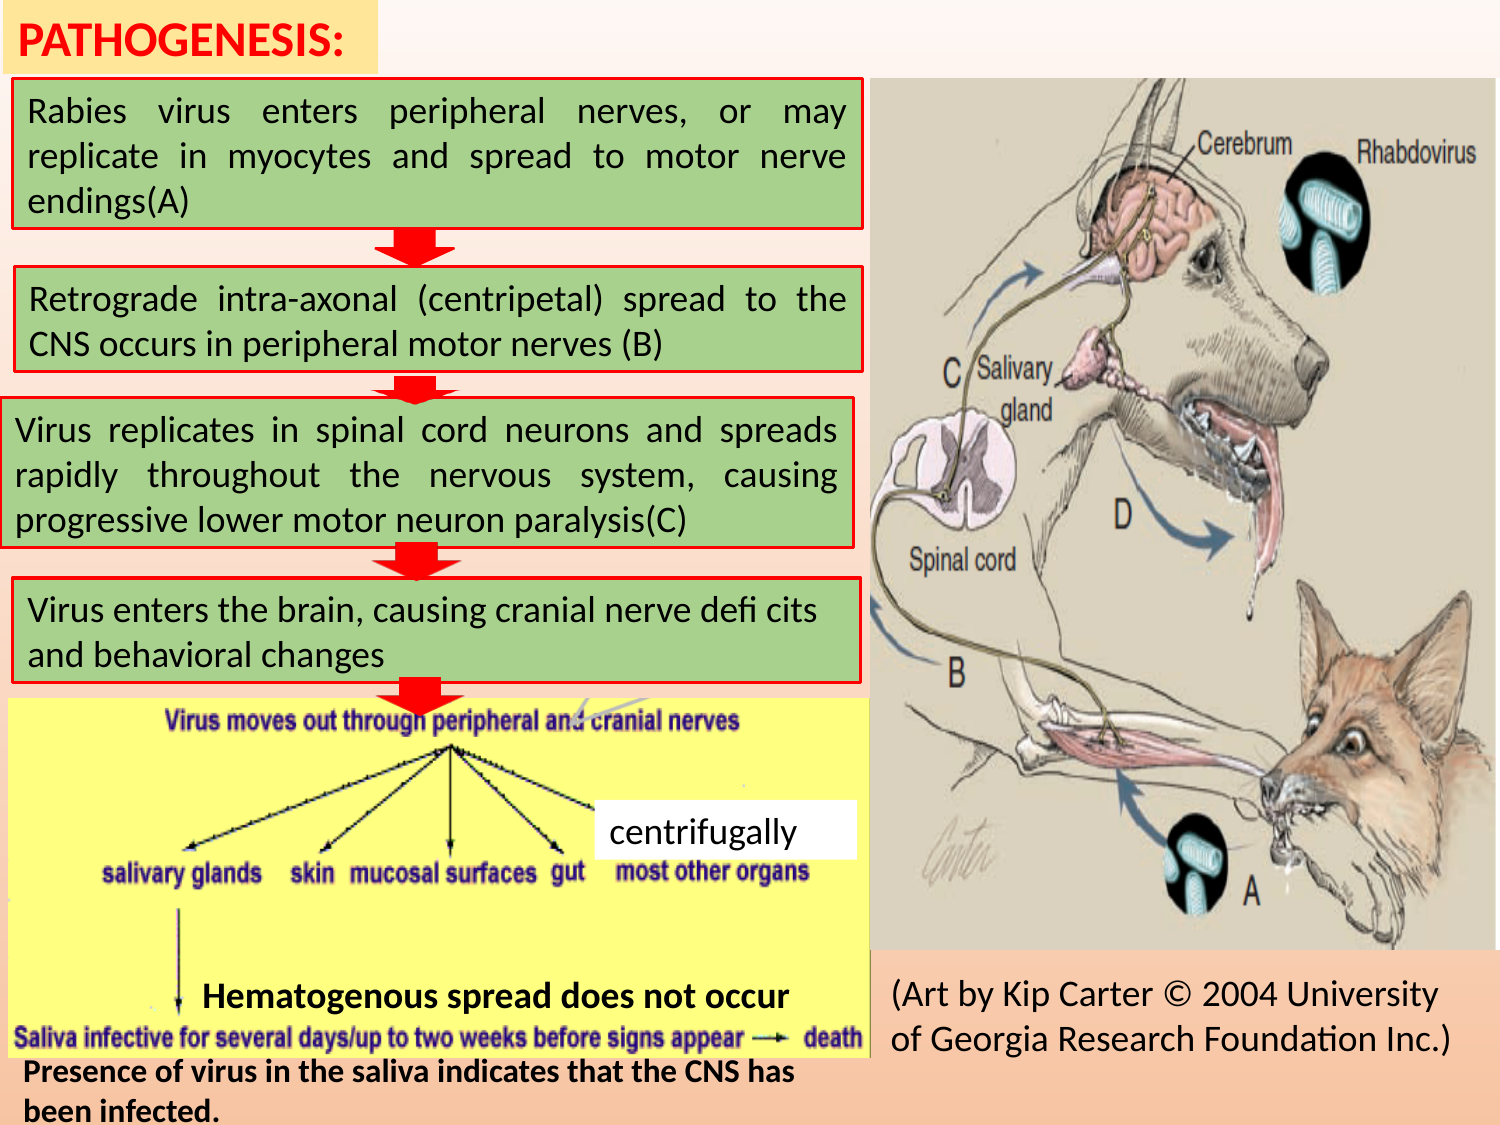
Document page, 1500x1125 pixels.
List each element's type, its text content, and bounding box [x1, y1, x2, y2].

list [8, 698, 871, 1059]
text_box Rabies virus enters peripheral nerves, or may replicate in myocytes and spread to motor nerve endings(A) [12, 78, 863, 229]
picture [374, 677, 465, 717]
picture [370, 376, 461, 405]
text_box [374, 228, 455, 268]
picture [371, 542, 462, 582]
text_box Retrograde intra-axonal (centripetal) spread to the CNS occurs in peripheral motor nerves (B) [14, 266, 863, 372]
text_box Presence of virus in the saliva indicates that the CNS has been infected. [8, 1042, 876, 1125]
text_box (Art by Kip Carter © 2004 University of Georgia Research Foundation Inc.) [875, 961, 1500, 1066]
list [870, 78, 1500, 950]
text_box PATHOGENESIS: [3, 0, 379, 74]
text_box Virus enters the brain, causing cranial nerve defi cits and behavioral changes [12, 577, 861, 683]
text_box Virus replicates in spinal cord neurons and spreads rapidly throughout the nervous system, causing progressive lower motor neuron paralysis(C) [0, 397, 854, 548]
